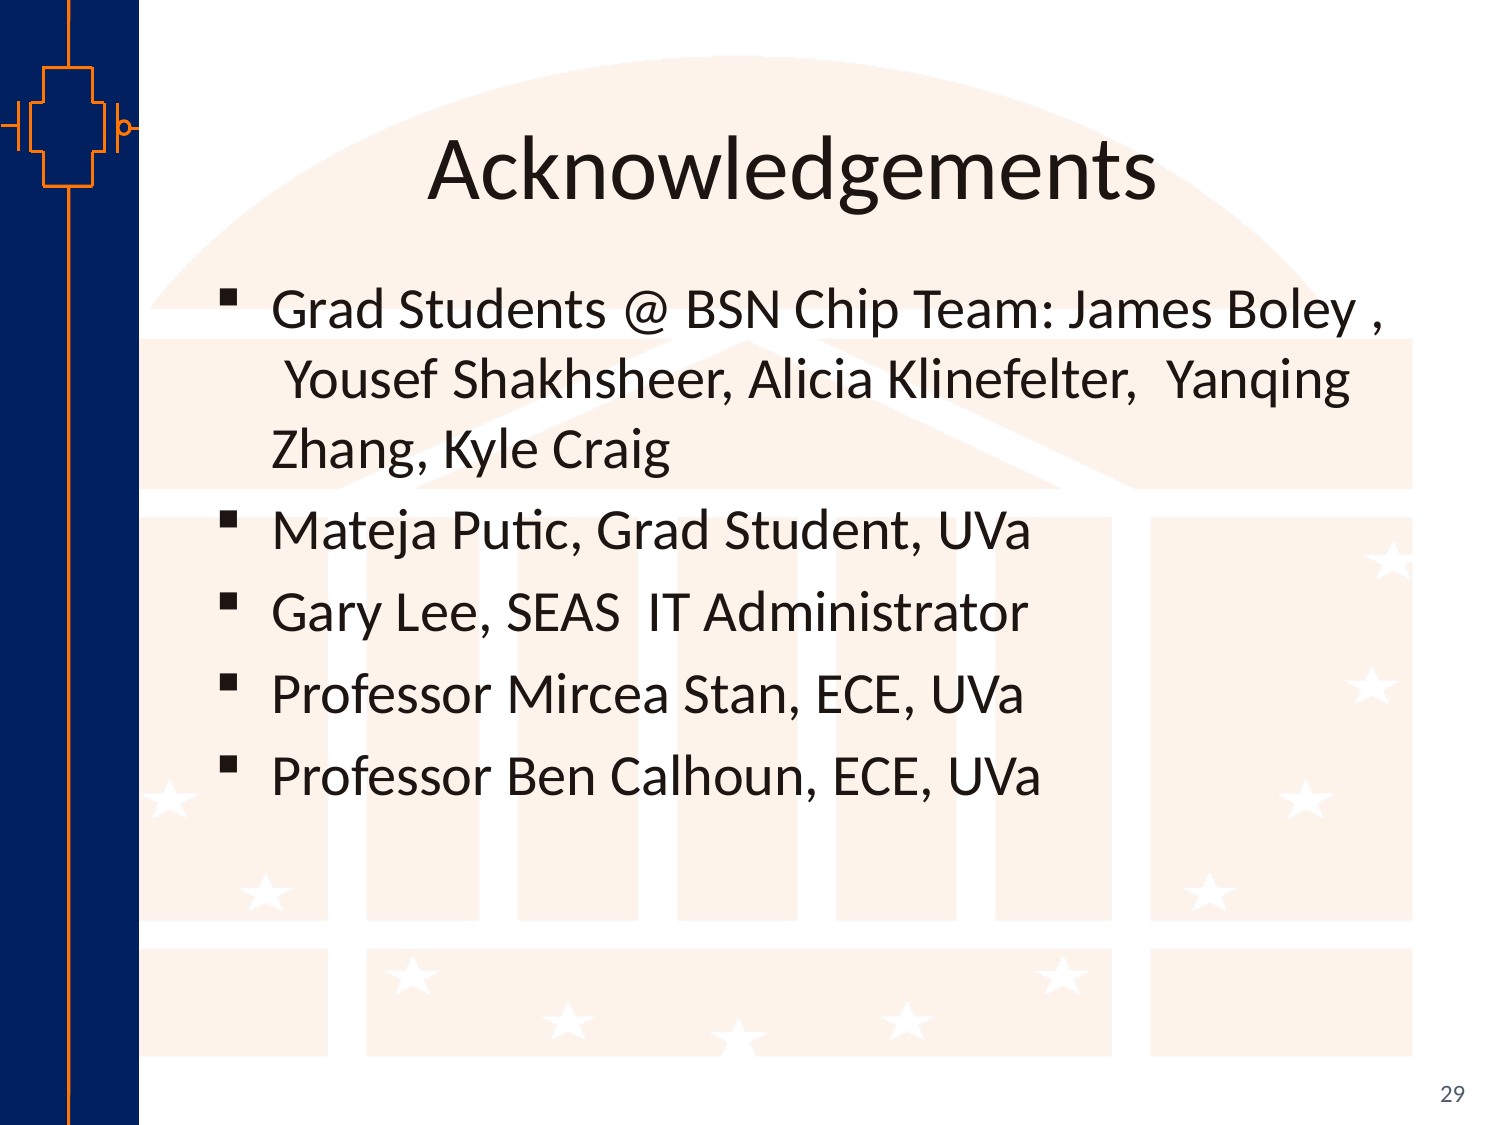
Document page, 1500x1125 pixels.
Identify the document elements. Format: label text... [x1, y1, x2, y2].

slide_number 29 [1425, 1062, 1488, 1123]
list Grad Students @ BSN Chip Team: James Boley , Yousef Shakhsheer, Alicia Klinefelter, Yanqing Zhang, Kyle Craig Mateja Putic, Grad Student, UVa Gary Lee, SEAS IT Administrator Professor Mircea Stan, ECE, UVa Professor Ben Calhoun, ECE, UVa [200, 262, 1425, 988]
title Acknowledgements [200, 37, 1388, 225]
